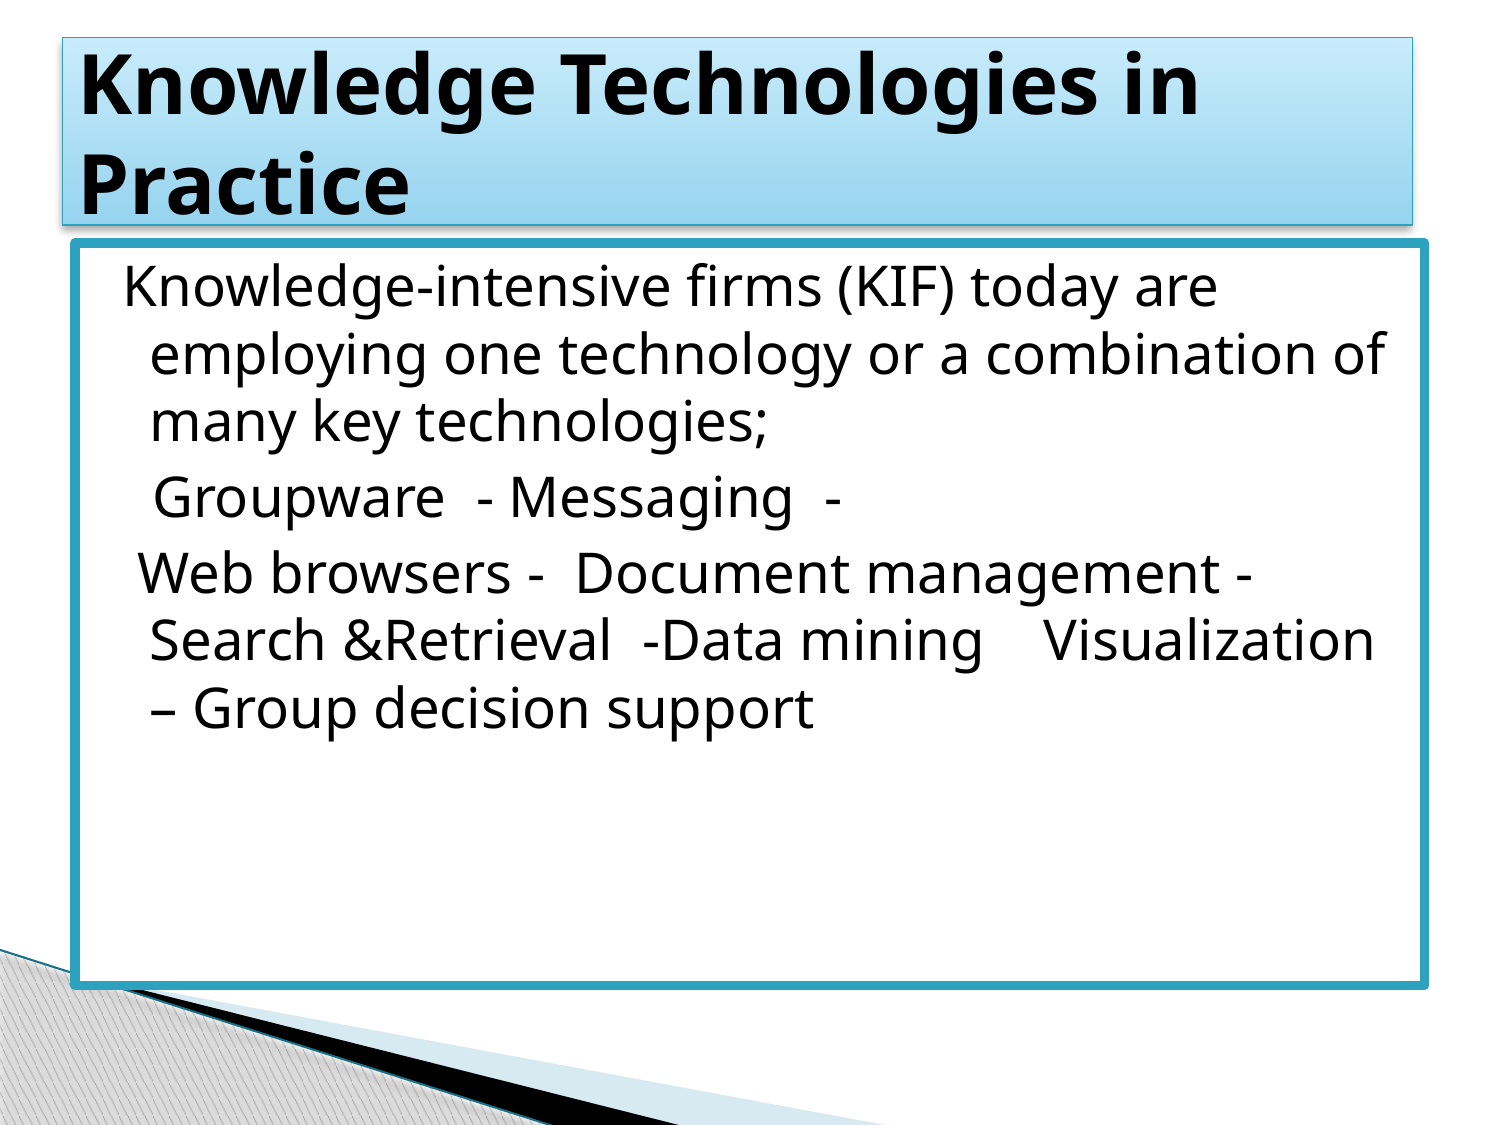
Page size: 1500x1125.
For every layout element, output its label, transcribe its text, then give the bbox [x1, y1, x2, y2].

title Knowledge Technologies in Practice [62, 37, 1413, 226]
list Knowledge-intensive firms (KIF) today are employing one technology or a combination of many key technologies; Groupware - Messaging - Web browsers - Document management - Search &Retrieval -Data mining Visualization – Group decision support [70, 238, 1429, 990]
